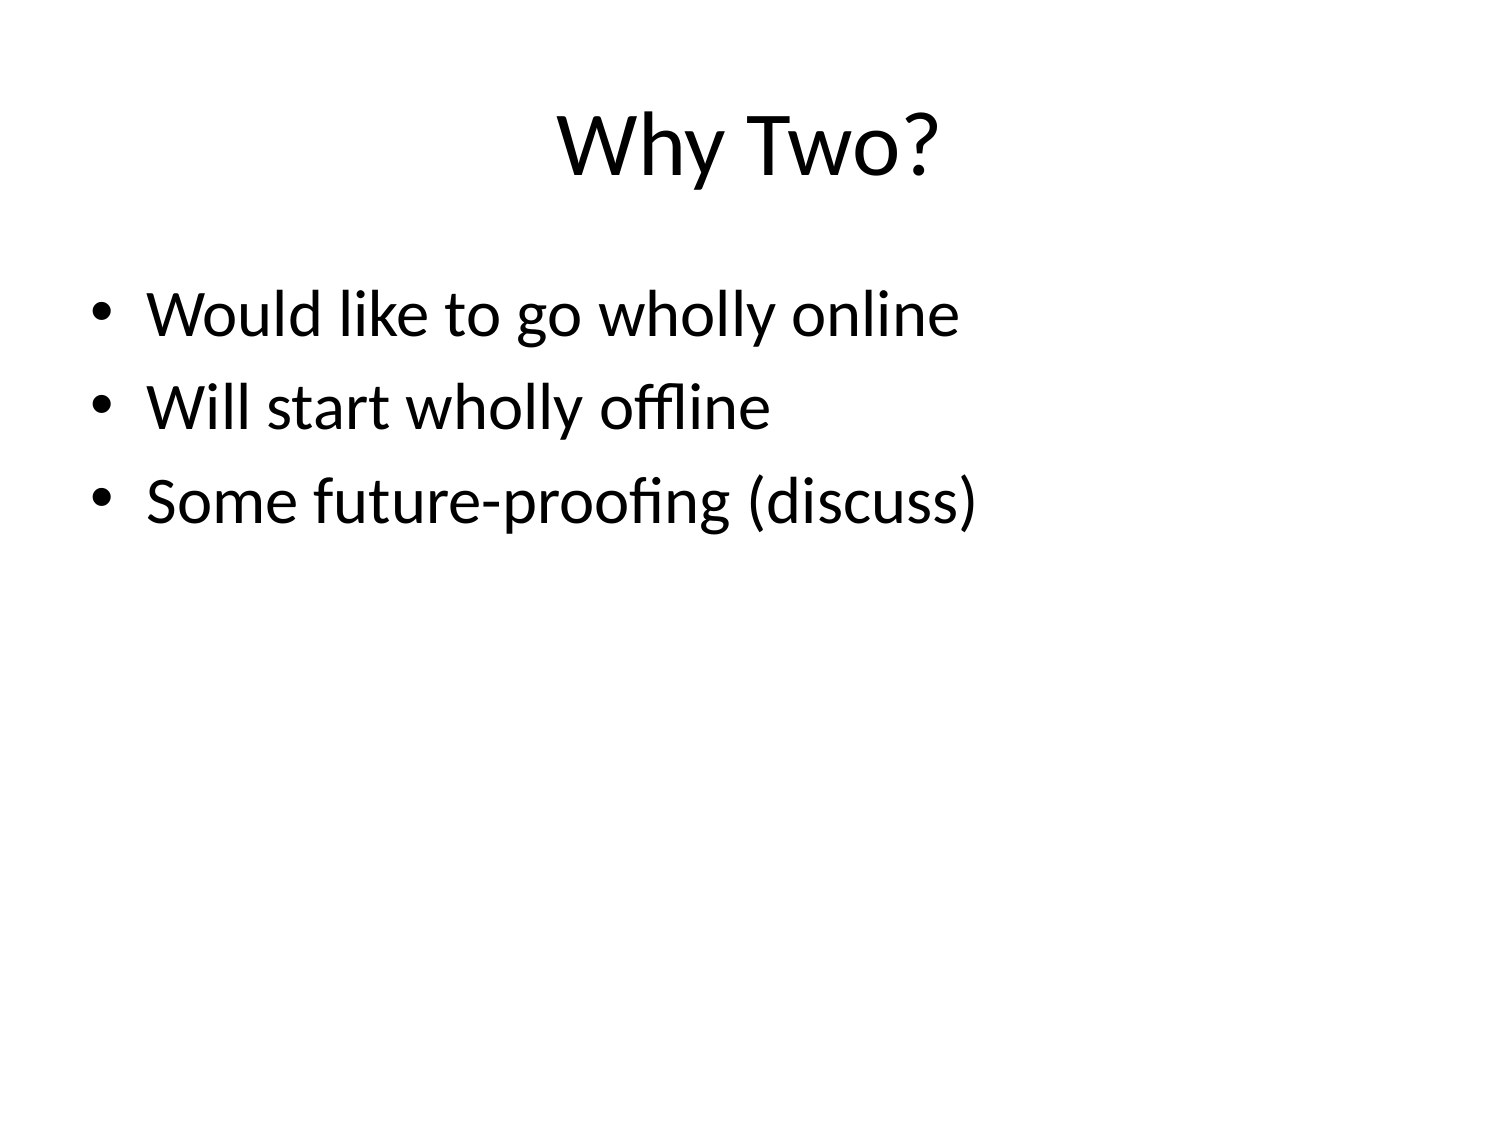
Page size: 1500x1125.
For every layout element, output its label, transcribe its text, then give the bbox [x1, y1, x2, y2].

list Would like to go wholly online Will start wholly offline Some future-proofing (discuss) [75, 262, 1425, 1005]
title Why Two? [75, 45, 1425, 233]
